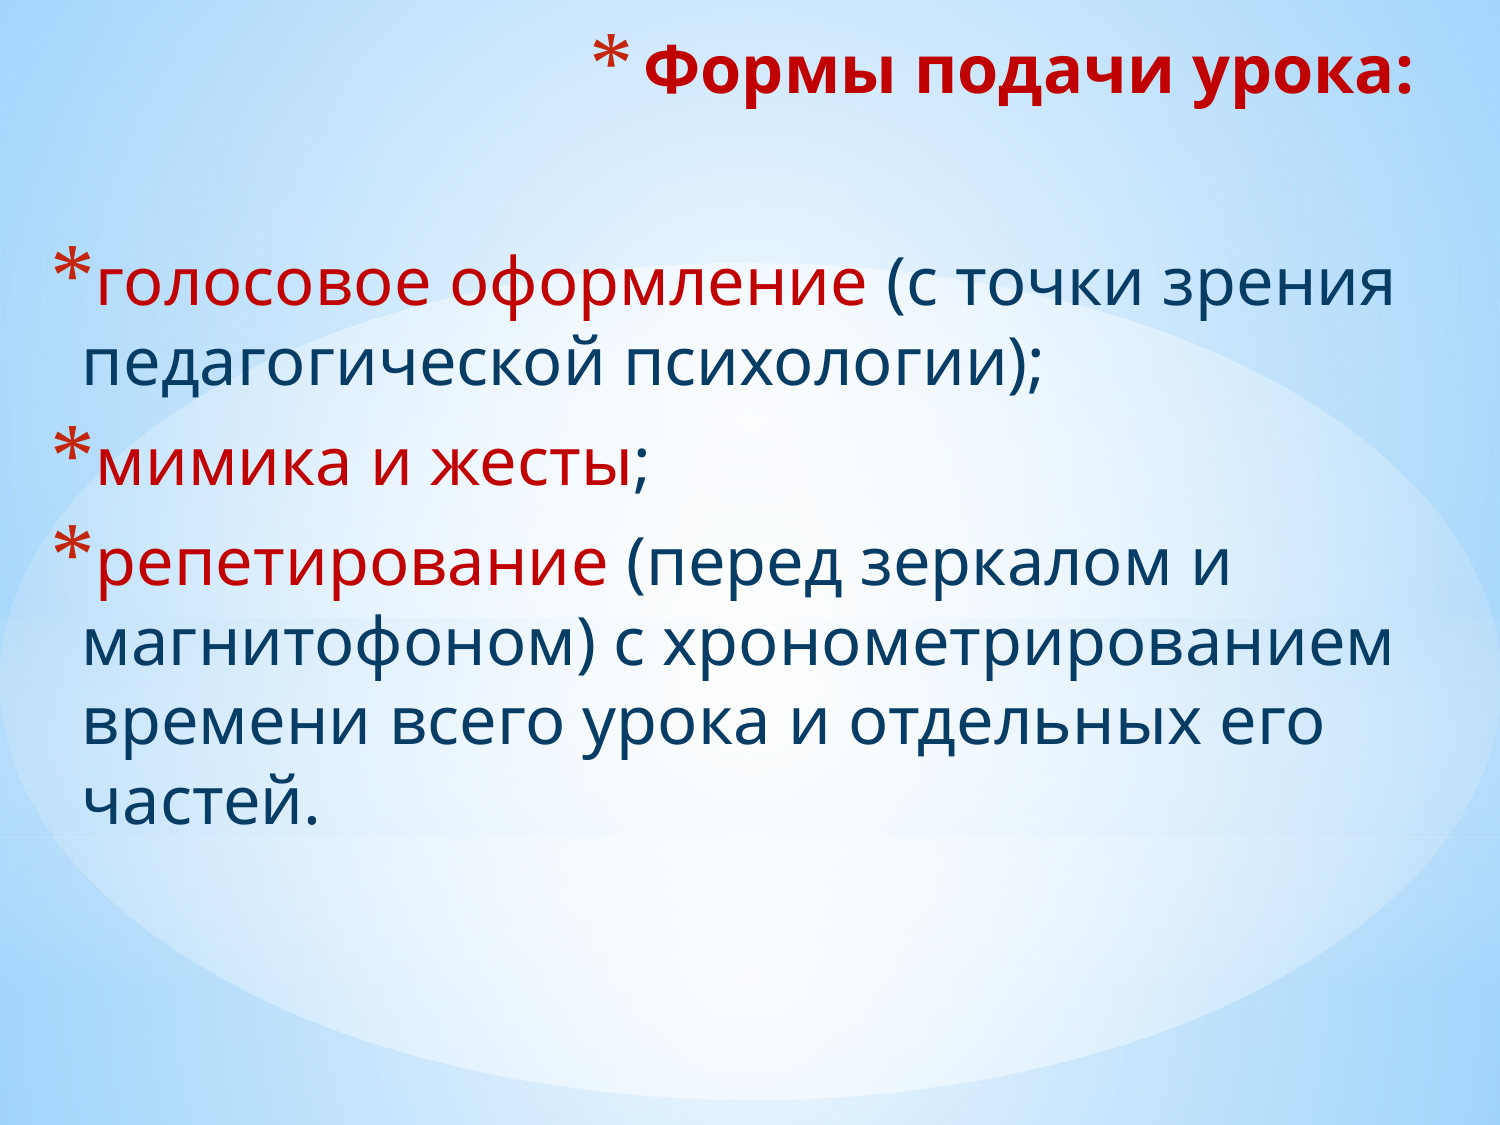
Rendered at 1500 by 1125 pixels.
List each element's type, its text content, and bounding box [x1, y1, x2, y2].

list голосовое оформление (с точки зрения педагогической психологии); мимика и жесты; репетирование (перед зеркалом и магнитофоном) с хронометрированием времени всего урока и отдельных его частей. [29, 231, 1483, 1094]
title Формы подачи урока: [41, 19, 1447, 138]
